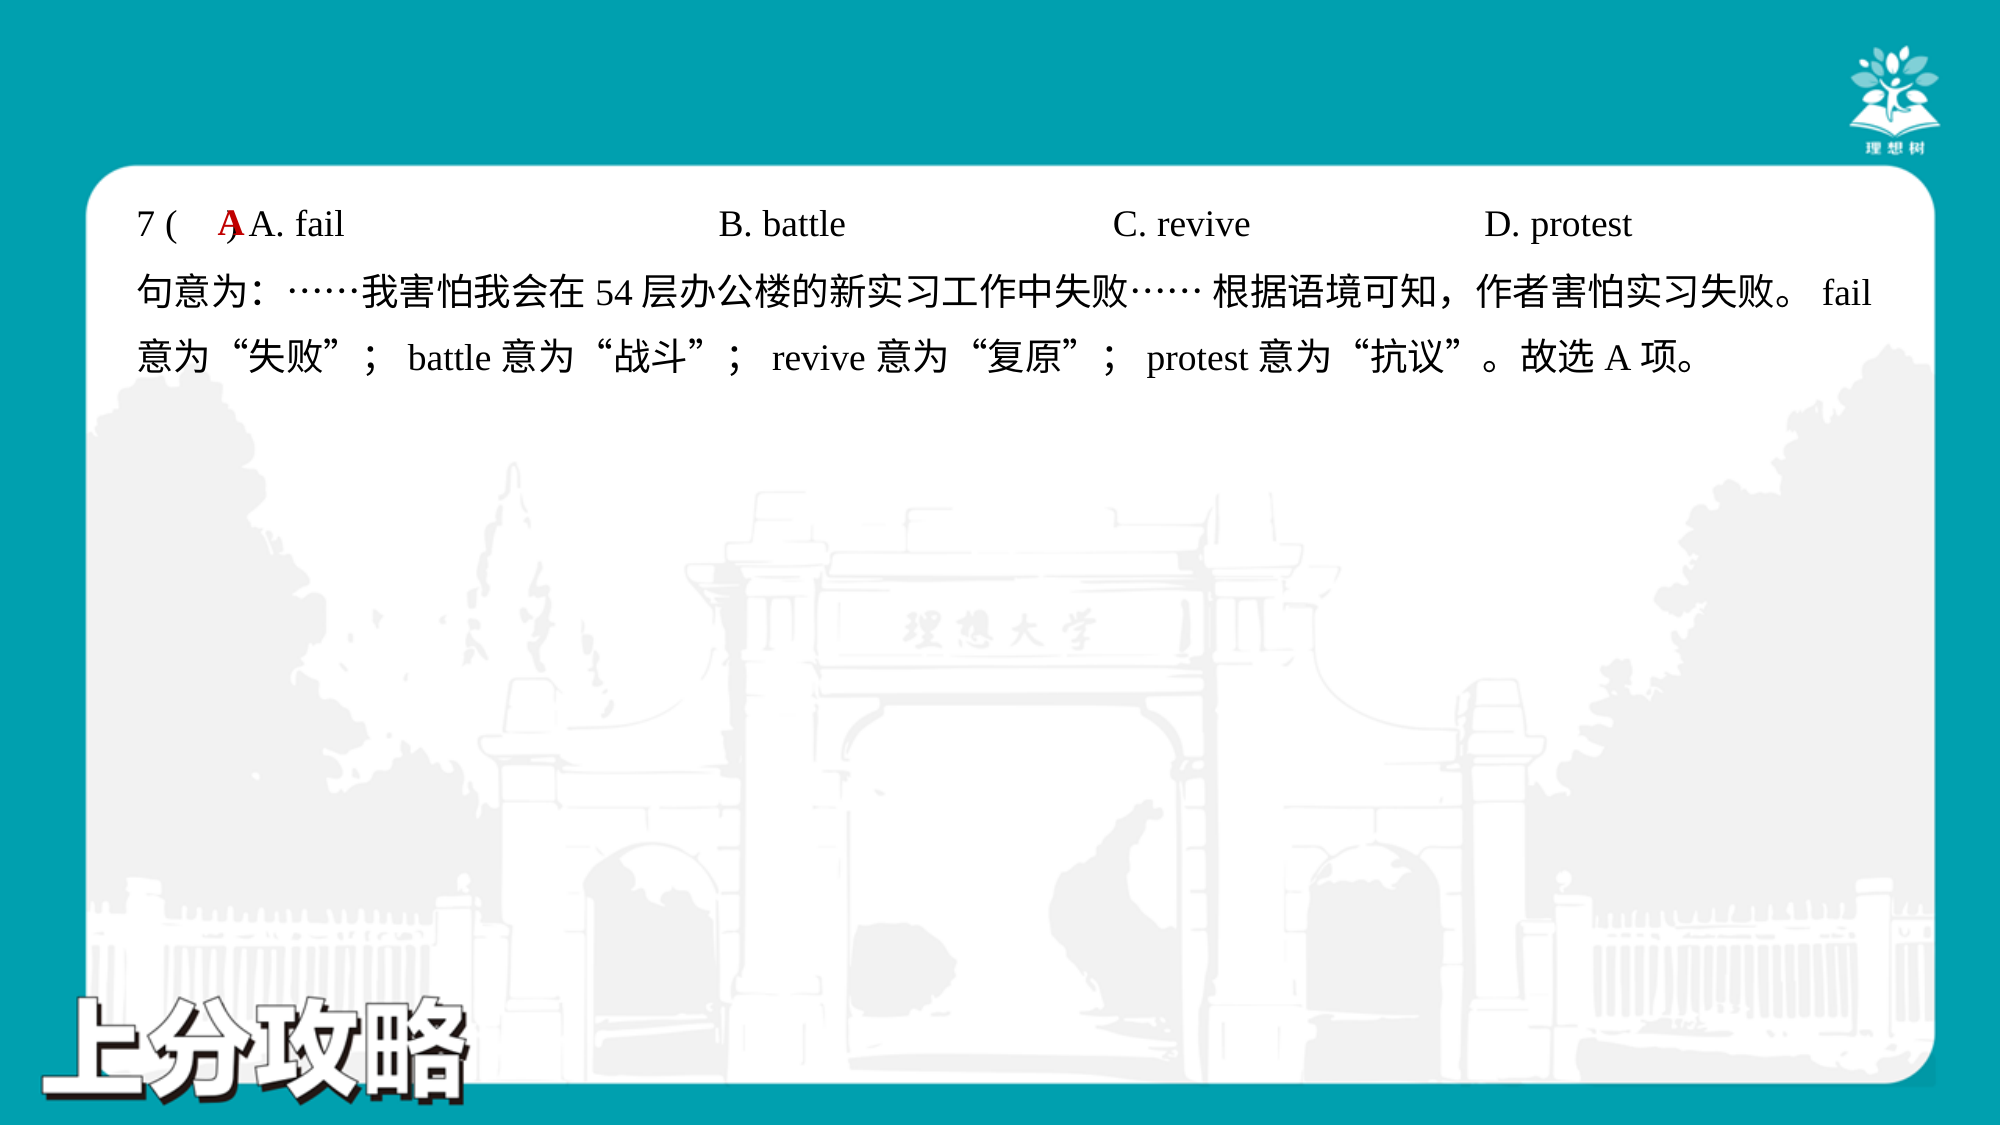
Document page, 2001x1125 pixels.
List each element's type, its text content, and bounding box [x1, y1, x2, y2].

text_box 7 ( ) A. fail B. battle C. revive D. protest [136, 176, 1865, 237]
picture [0, 0, 2000, 1125]
text_box 句意为：……我害怕我会在54层办公楼的新实习工作中失败…… 根据语境可知，作者害怕实习失败。fail 意为“失败”；battle意为“战斗”；revive意为“复原”；protest意为“抗议”。故选A项。 [136, 244, 1865, 372]
text_box A [204, 176, 259, 236]
